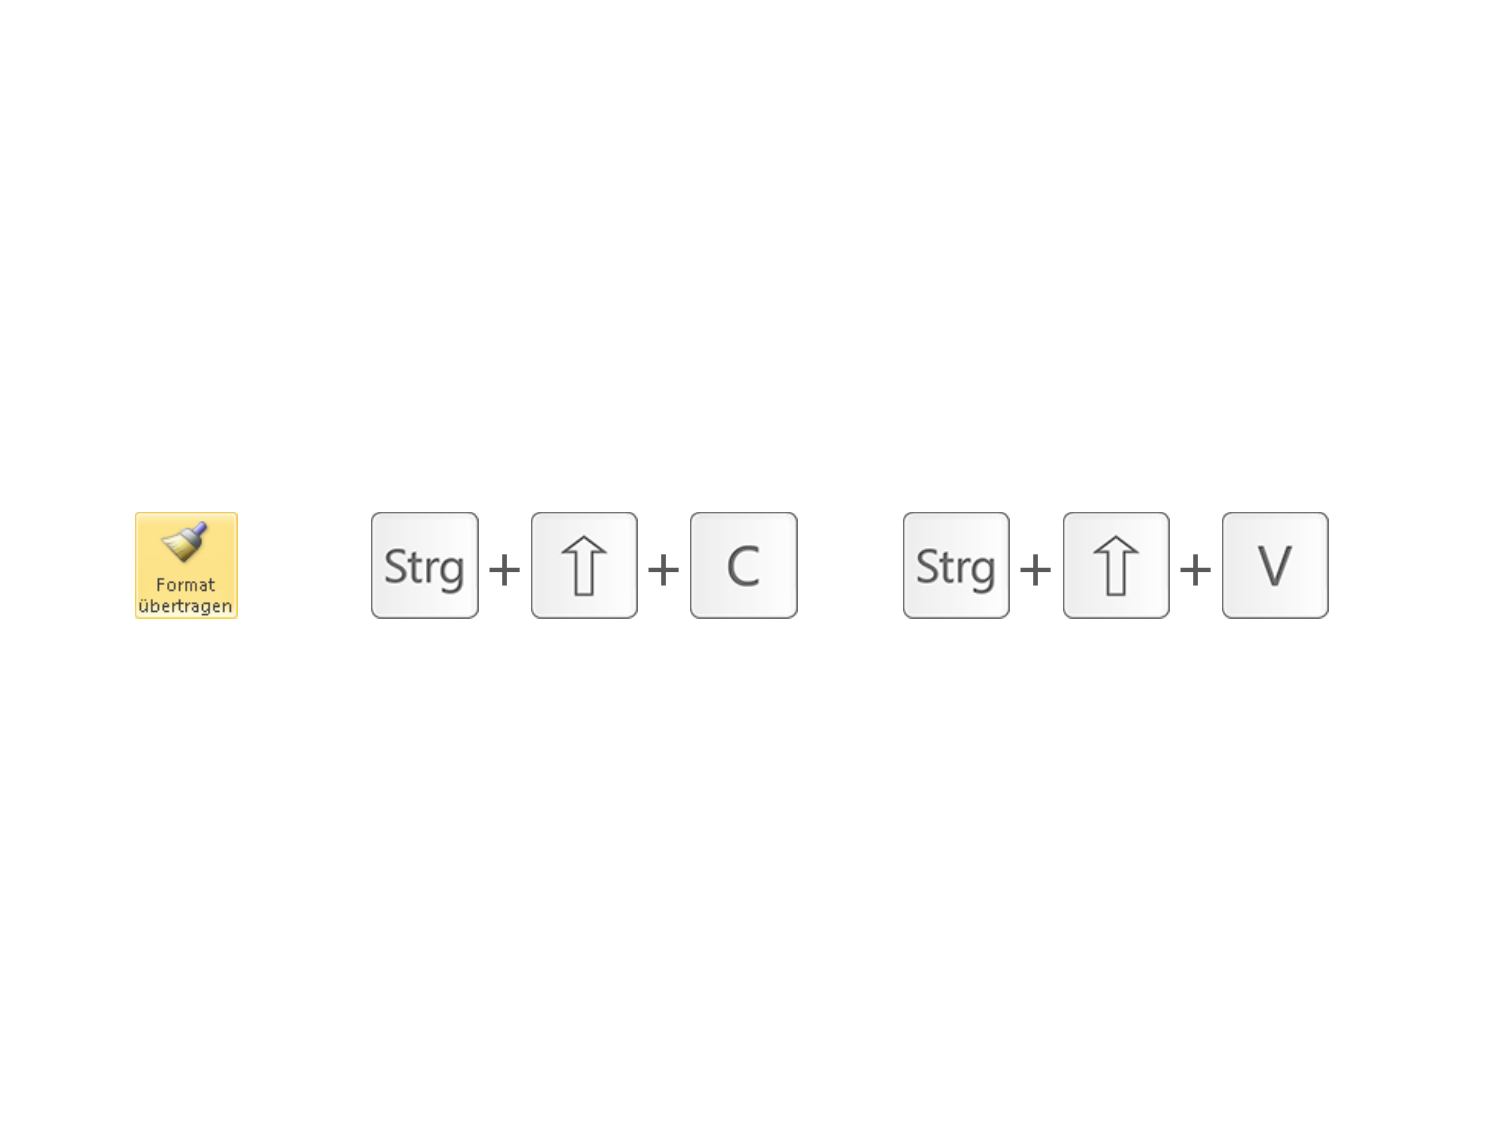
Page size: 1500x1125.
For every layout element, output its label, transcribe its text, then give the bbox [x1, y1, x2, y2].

picture [1062, 511, 1170, 619]
picture [903, 511, 1010, 619]
picture [371, 511, 479, 619]
text_box + [1174, 517, 1217, 612]
picture [1222, 511, 1329, 619]
picture [531, 511, 638, 619]
text_box + [1015, 517, 1057, 612]
picture [135, 511, 238, 619]
picture [690, 511, 798, 619]
text_box + [642, 517, 685, 612]
text_box + [482, 517, 526, 612]
